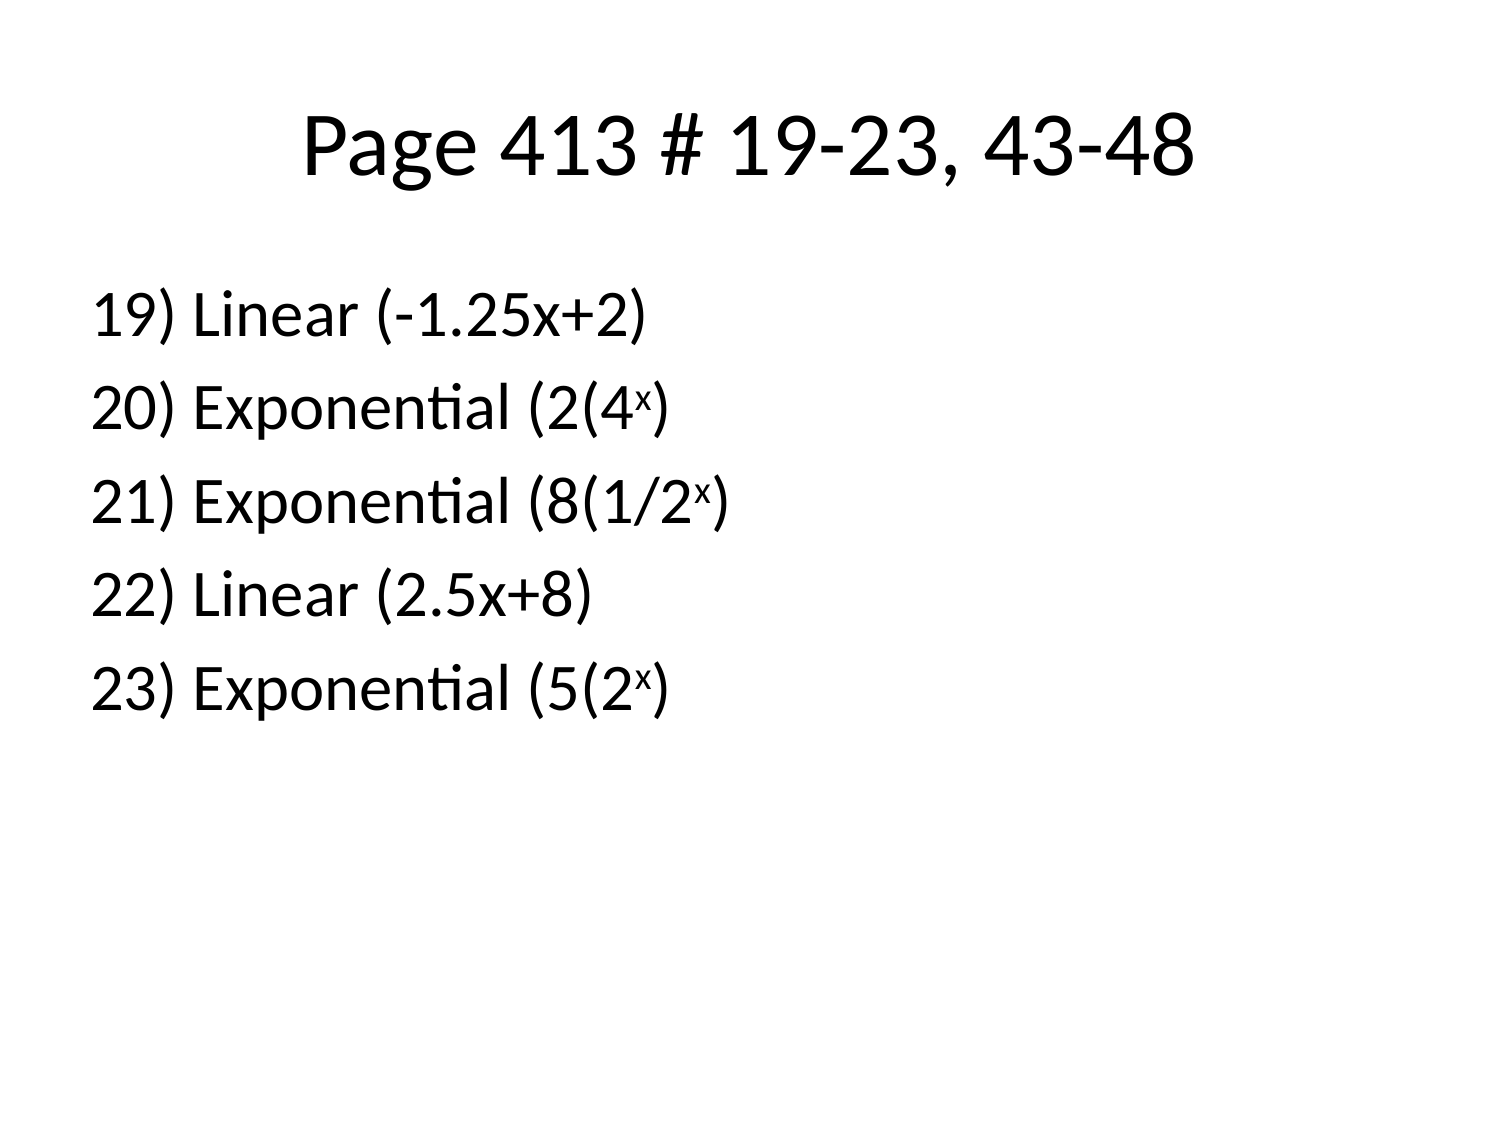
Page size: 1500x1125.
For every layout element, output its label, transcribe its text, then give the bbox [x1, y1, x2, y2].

list 19) Linear (-1.25x+2) 20) Exponential (2(4x) 21) Exponential (8(1/2x) 22) Linear (2.5x+8) 23) Exponential (5(2x) [75, 262, 1425, 1005]
title Page 413 # 19-23, 43-48 [75, 45, 1425, 233]
